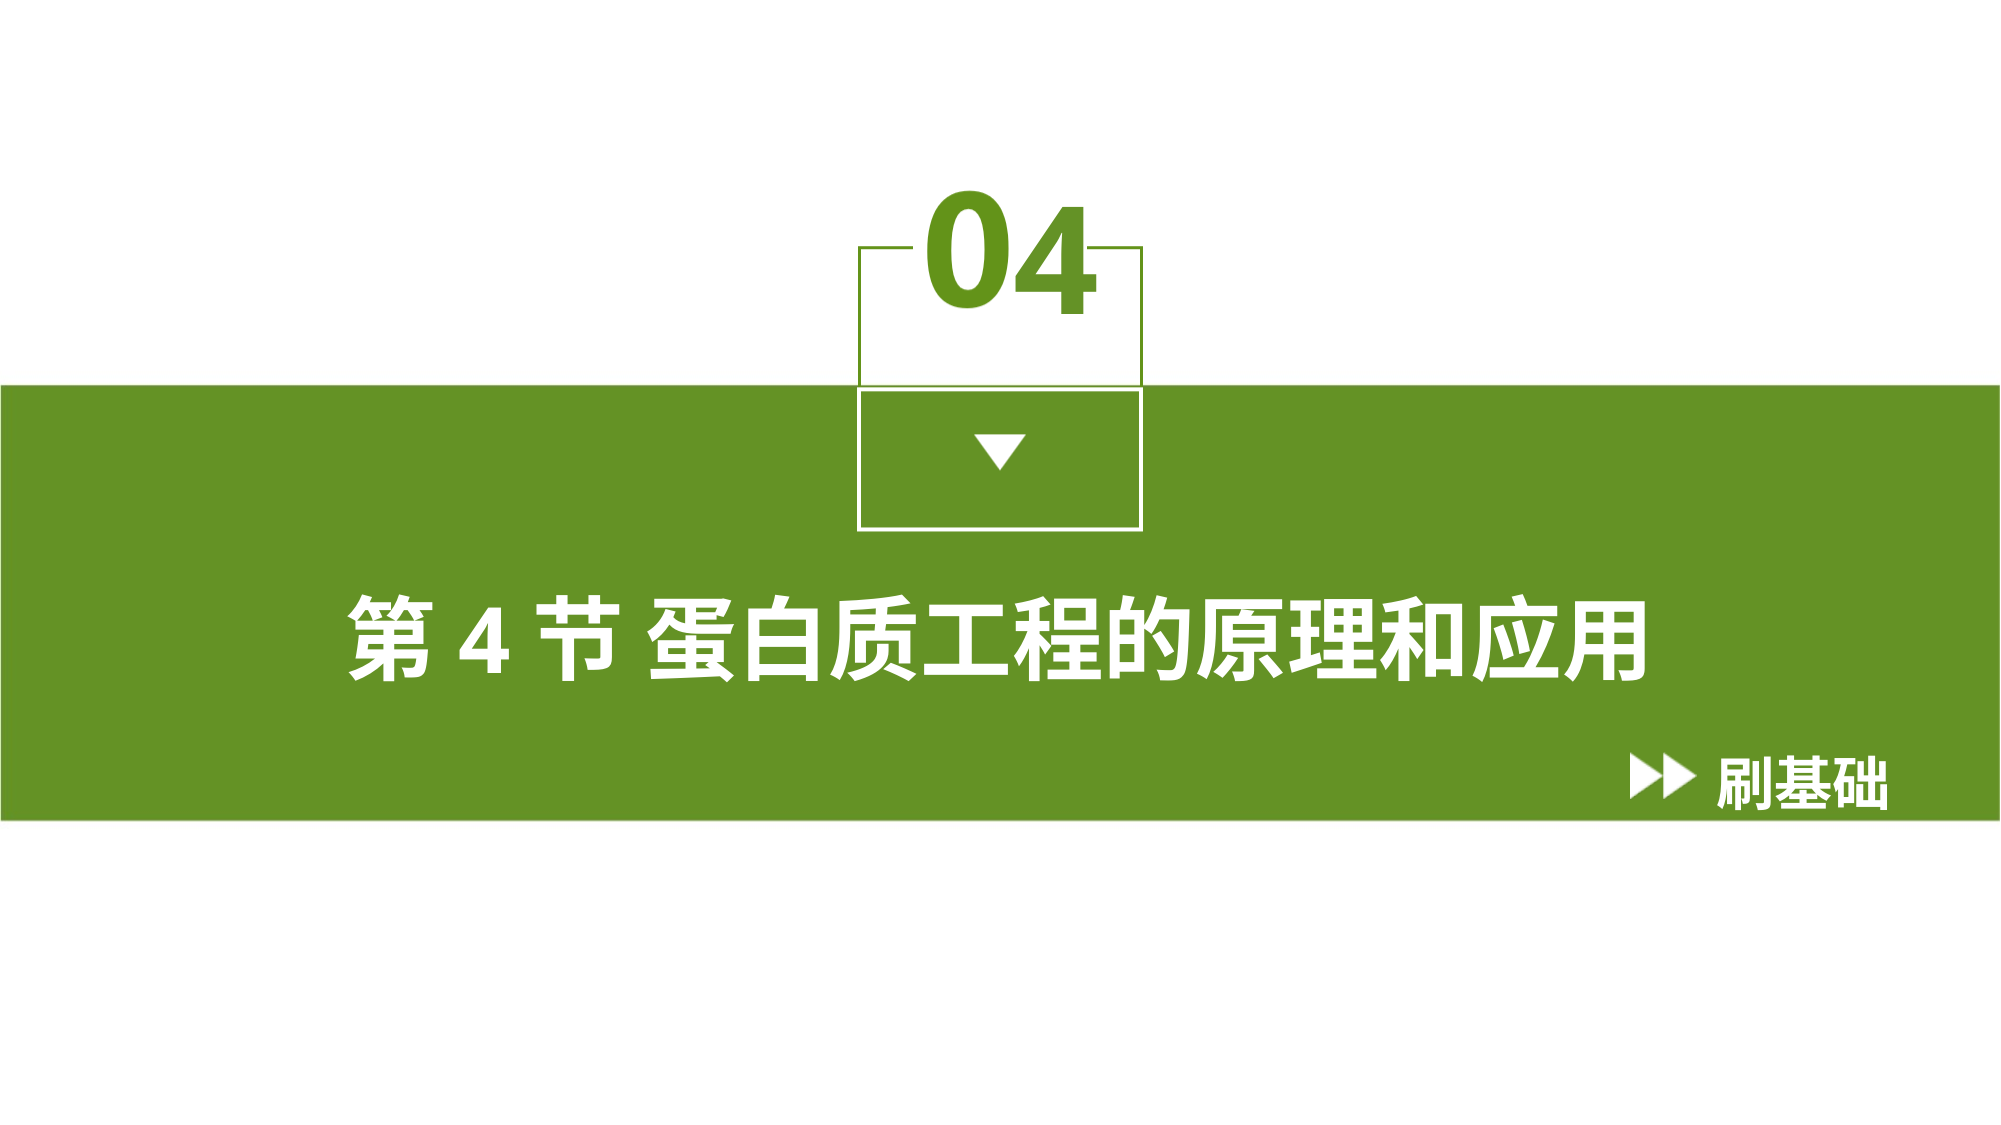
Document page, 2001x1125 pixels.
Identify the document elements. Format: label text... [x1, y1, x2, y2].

text_box 4 [1013, 156, 1173, 353]
picture [0, 699, 2000, 1125]
text_box 第4节 蛋白质工程的原理和应用 [0, 572, 2000, 699]
text_box 刷基础 [1715, 718, 1997, 812]
picture [0, 0, 2000, 572]
